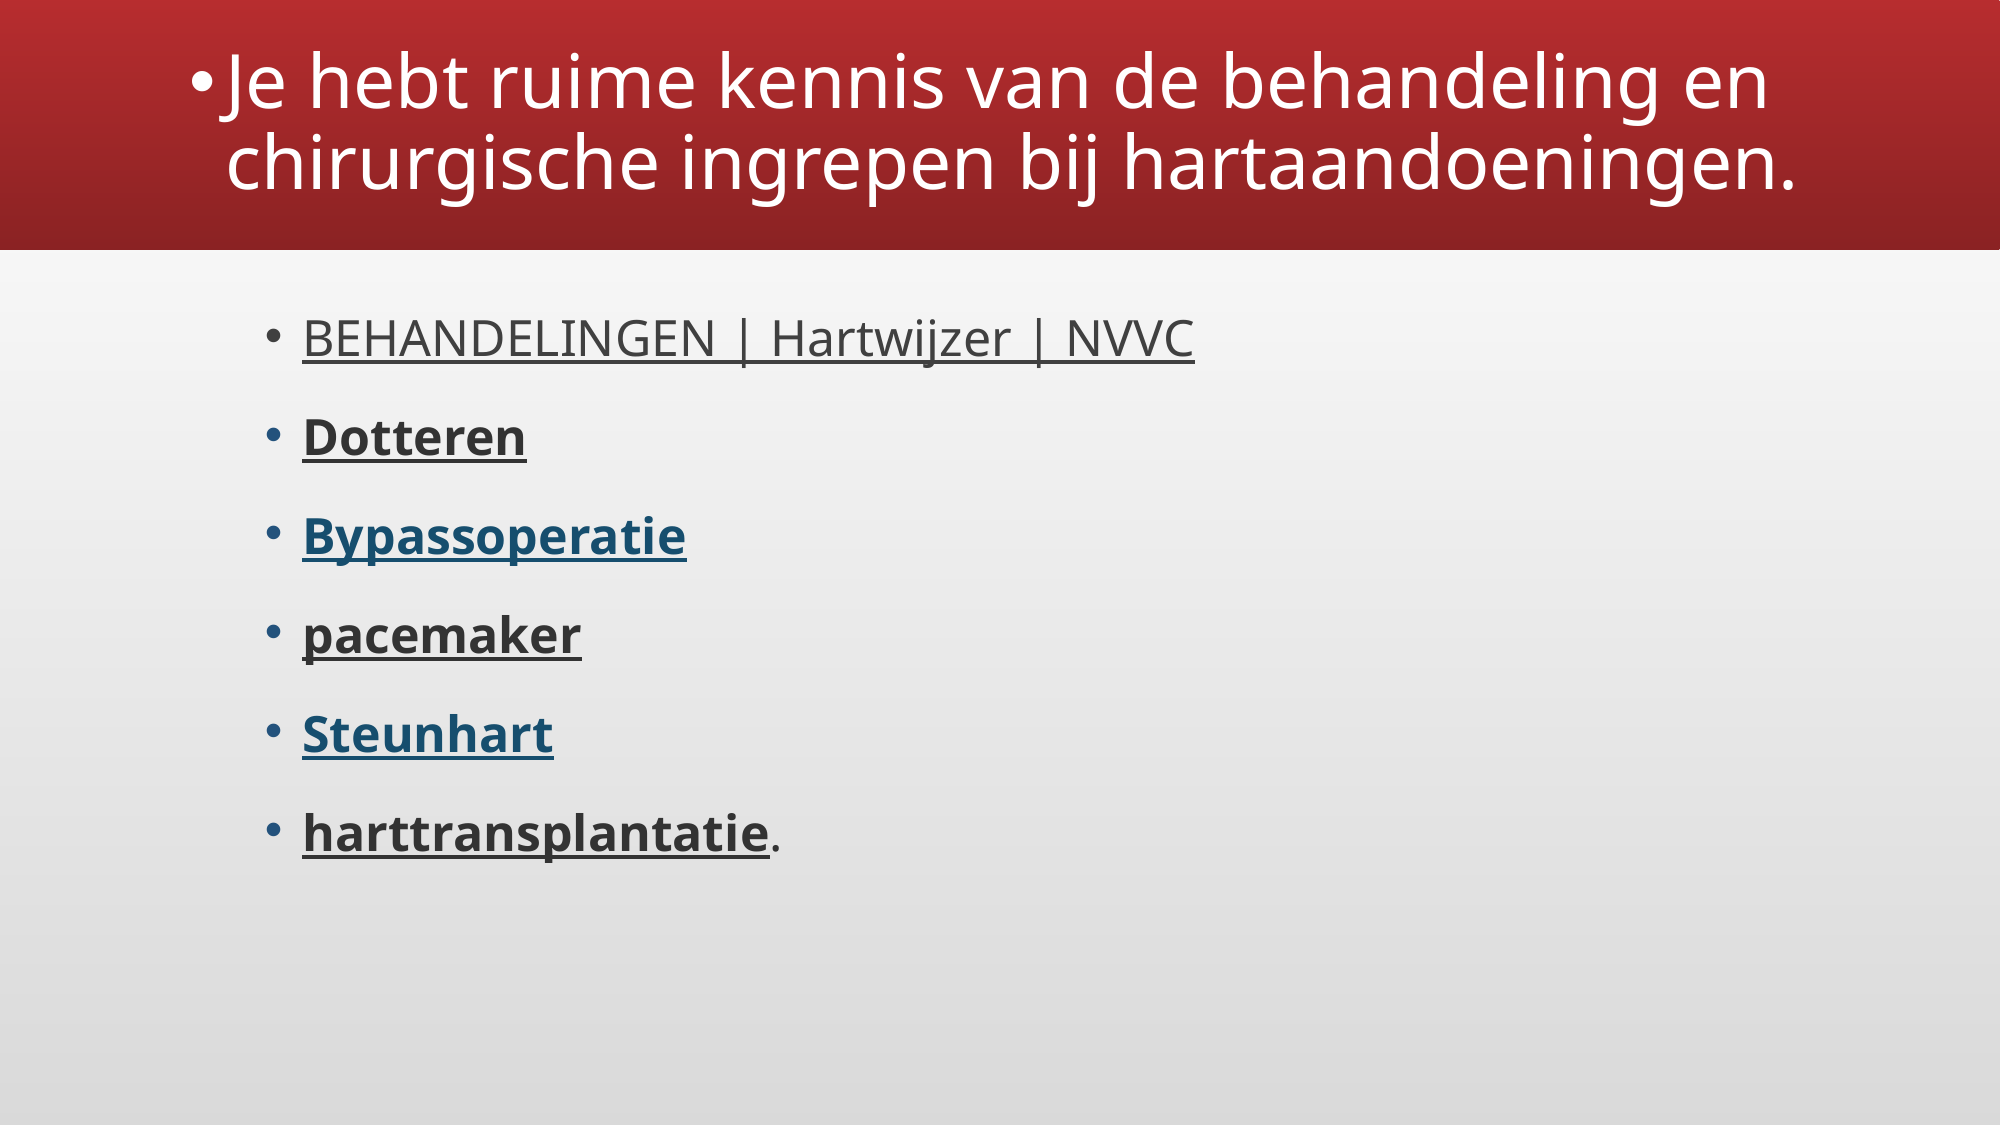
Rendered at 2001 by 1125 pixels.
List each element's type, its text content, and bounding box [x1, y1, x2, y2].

title Je hebt ruime kennis van de behandeling en chirurgische ingrepen bij hartaandoeningen. [174, 16, 1825, 234]
list BEHANDELINGEN | Hartwijzer | NVVC Dotteren Bypassoperatie pacemaker Steunhart harttransplantatie. [249, 299, 1750, 1050]
